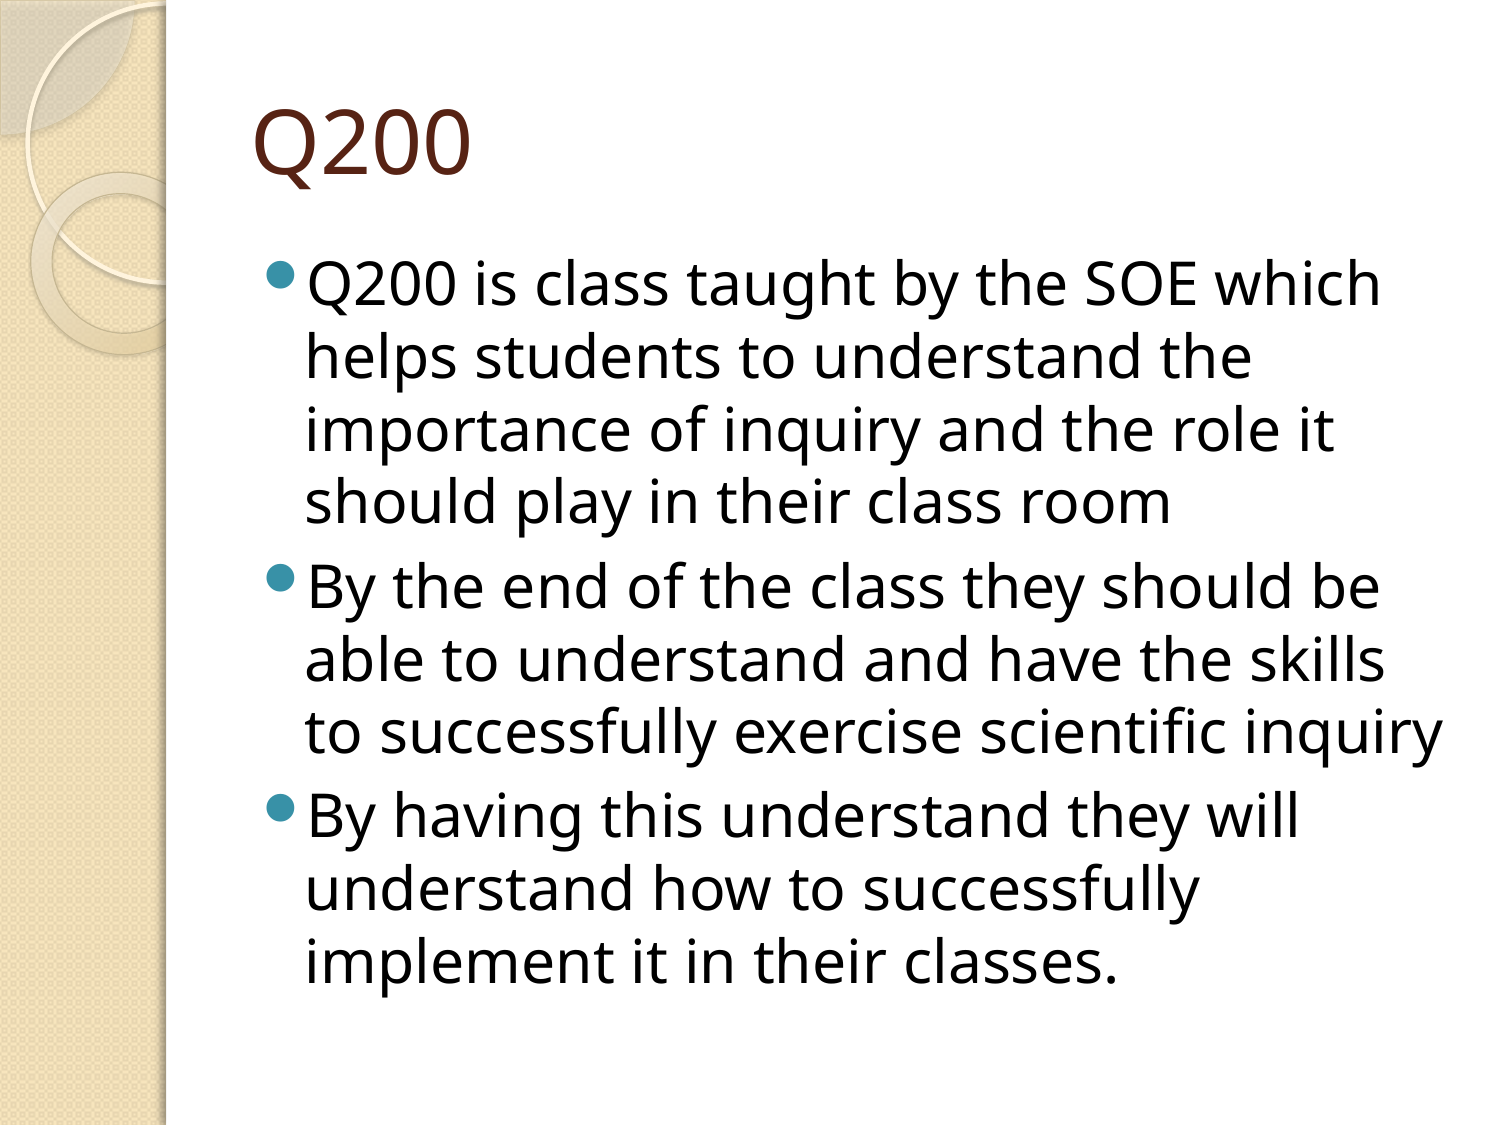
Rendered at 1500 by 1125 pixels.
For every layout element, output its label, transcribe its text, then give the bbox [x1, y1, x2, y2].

list Q200 is class taught by the SOE which helps students to understand the importance of inquiry and the role it should play in their class room By the end of the class they should be able to understand and have the skills to successfully exercise scientific inquiry By having this understand they will understand how to successfully implement it in their classes. [235, 237, 1466, 1025]
title Q200 [235, 45, 1466, 233]
